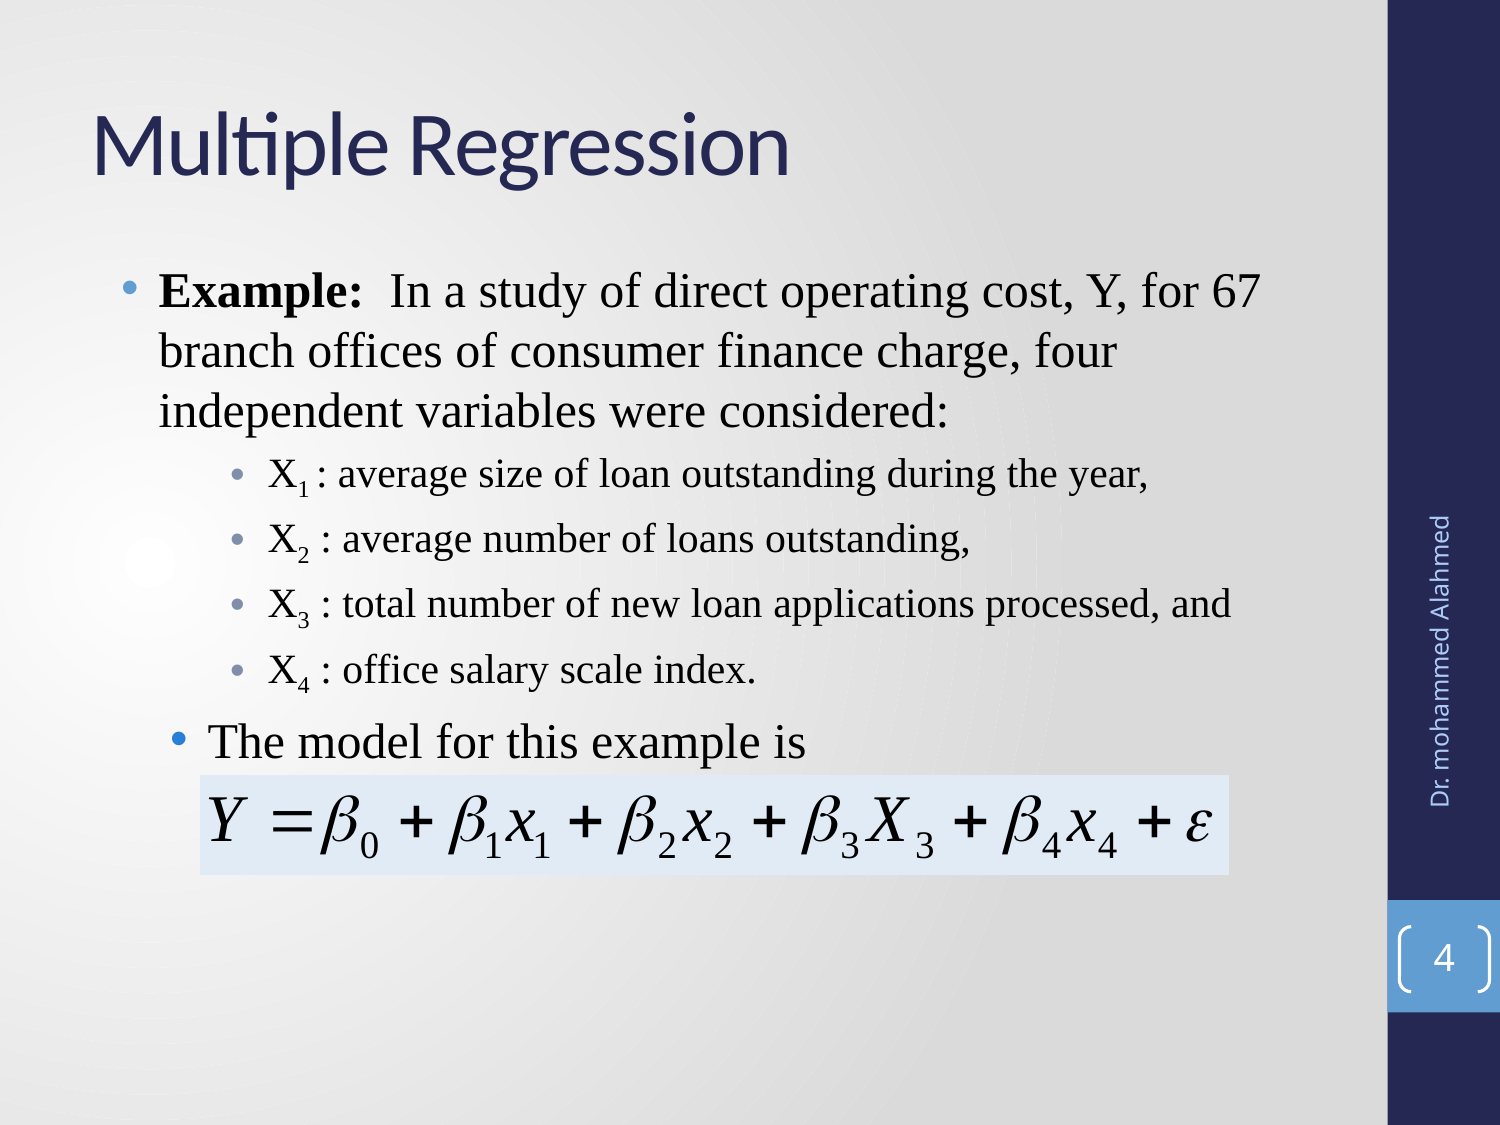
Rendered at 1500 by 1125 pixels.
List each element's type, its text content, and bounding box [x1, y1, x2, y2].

footer Dr. mohammed Alahmed [1408, 500, 1469, 889]
slide_number 4 [1397, 925, 1492, 994]
title Multiple Regression [75, 45, 1325, 233]
list Example: In a study of direct operating cost, Y, for 67 branch offices of consumer finance charge, four independent variables were considered: X1 : average size of loan outstanding during the year, X2 : average number of loans outstanding, X3 : total number of new loan applications processed, and X4 : office salary scale index. The model for this example is [87, 249, 1363, 925]
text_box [199, 774, 1230, 876]
